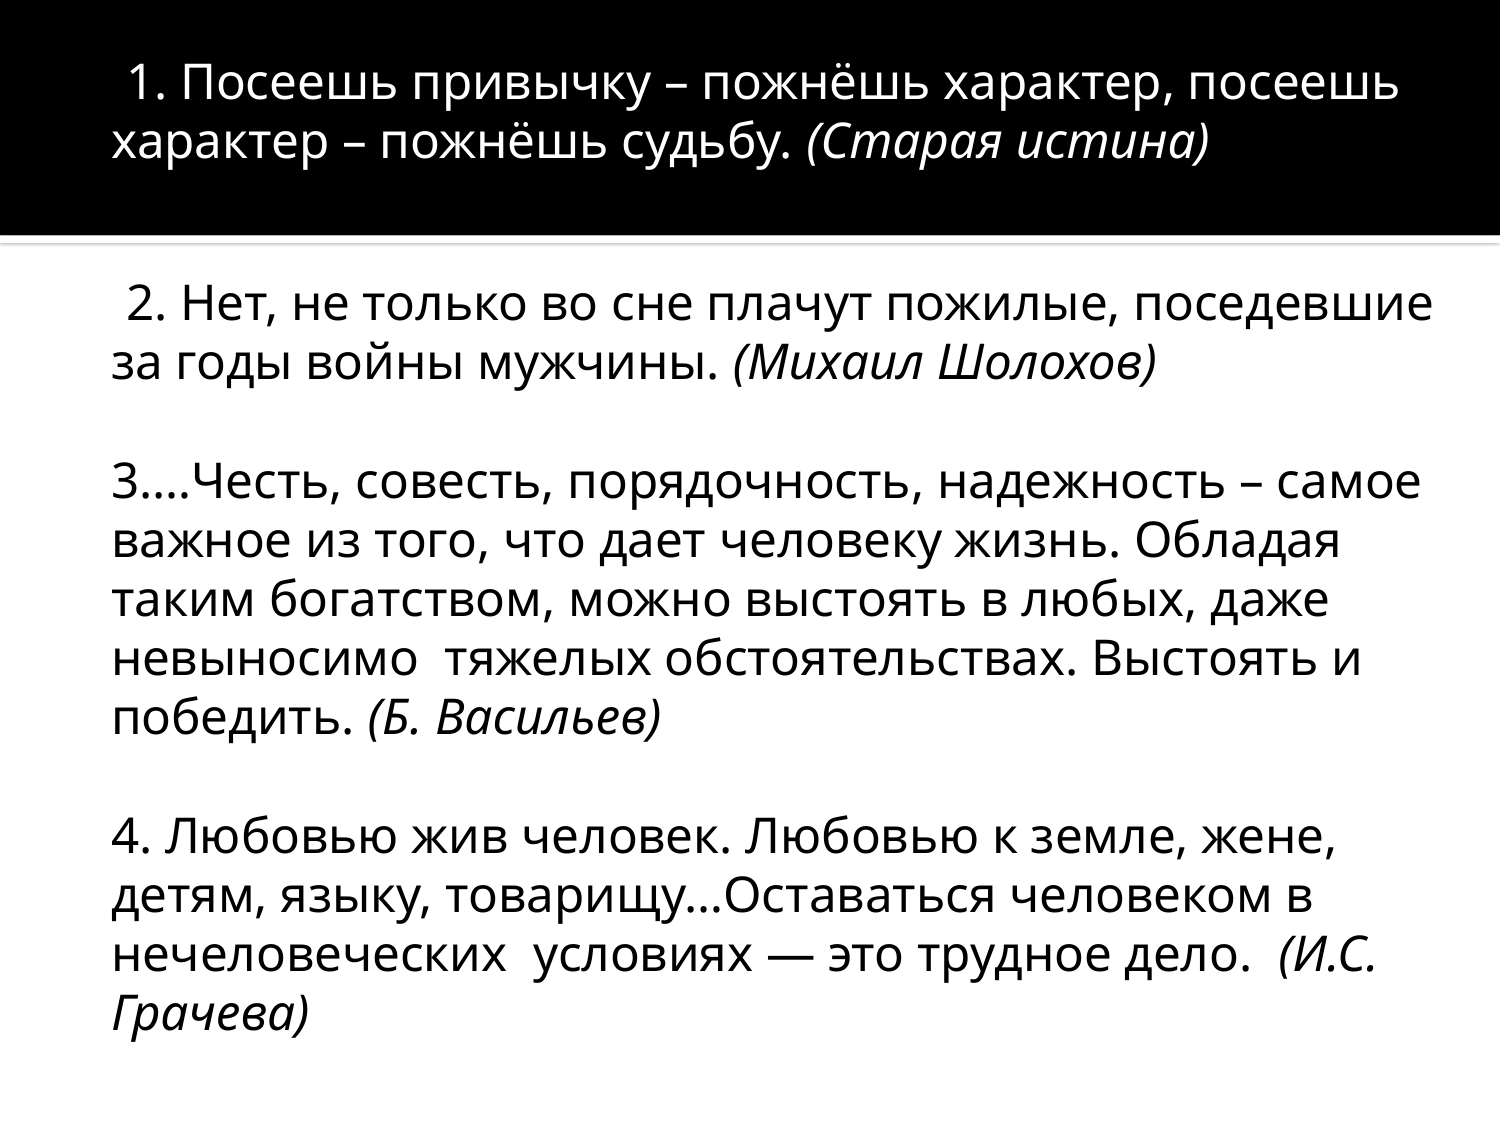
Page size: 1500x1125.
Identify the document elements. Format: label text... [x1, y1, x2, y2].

list 1. Посеешь привычку – пожнёшь характер, посеешь характер – пожнёшь судьбу. (Старая истина) 2. Нет, не только во сне плачут пожилые, поседевшие за годы войны мужчины. (Михаил Шолохов) 3.…Честь, совесть, порядочность, надежность – самое важное из того, что дает человеку жизнь. Обладая таким богатством, можно выстоять в любых, даже невыносимо тяжелых обстоятельствах. Выстоять и победить. (Б. Васильев) 4. Любовью жив человек. Любовью к земле, жене, детям, языку, товарищу…Оставаться человеком в нечеловеческих условиях — это трудное дело. (И.С. Грачева) [35, 35, 1465, 1090]
